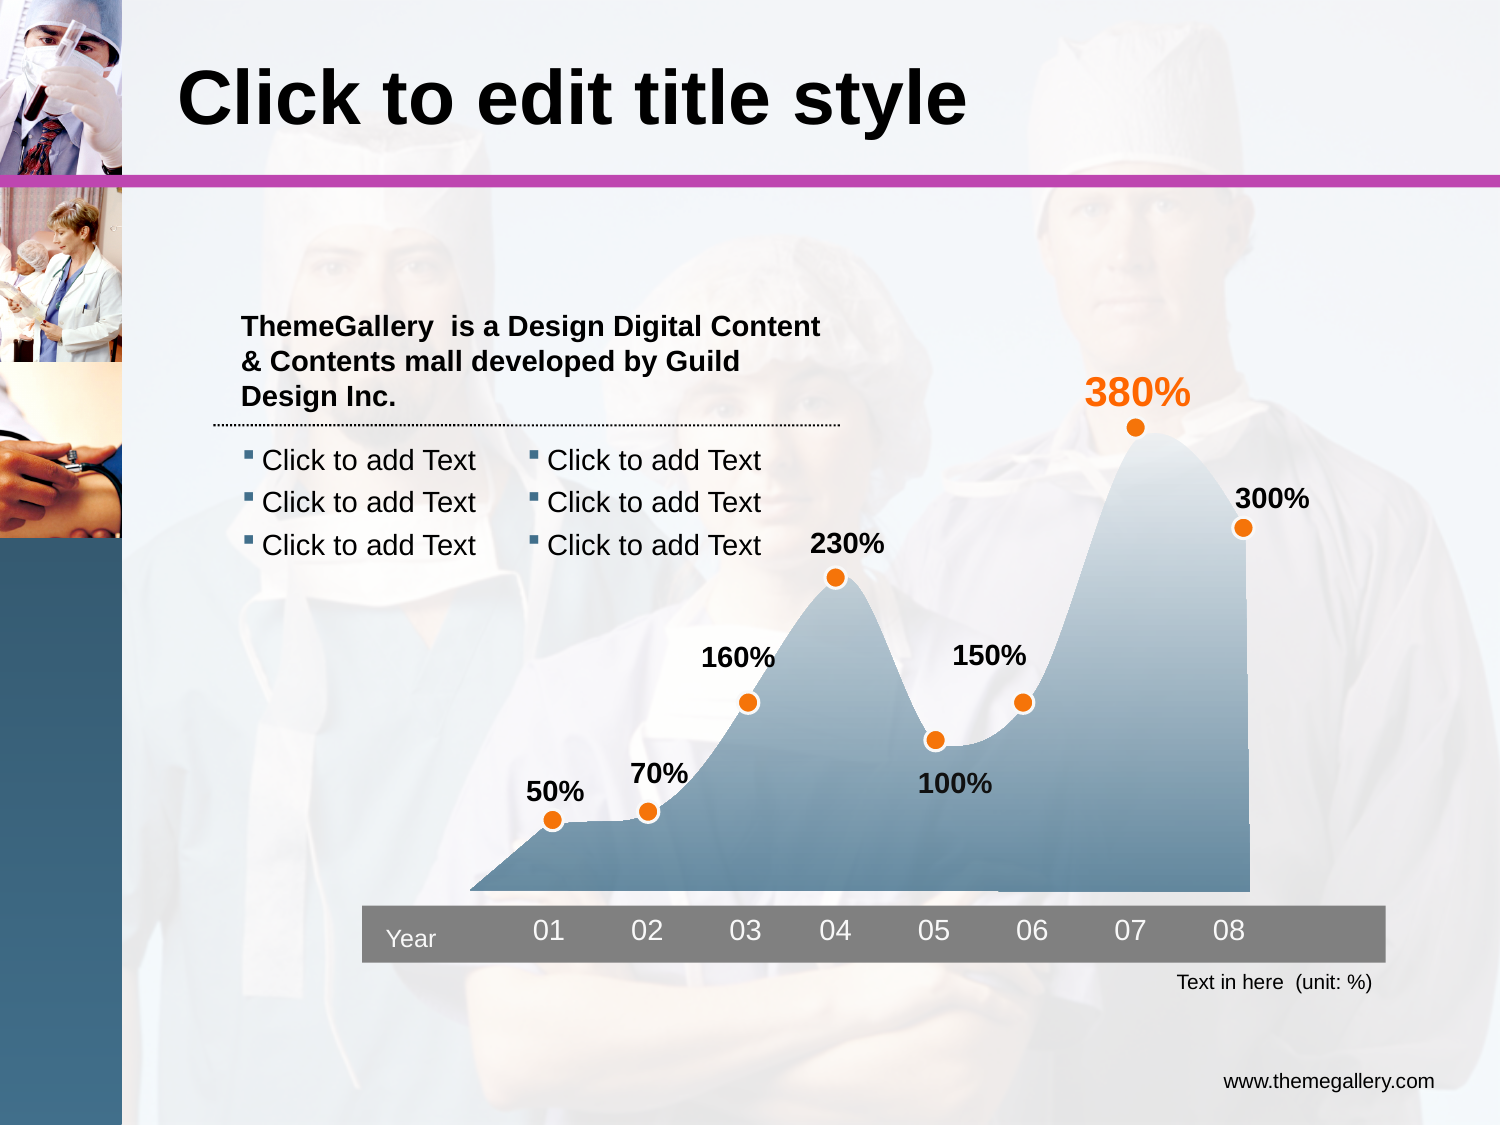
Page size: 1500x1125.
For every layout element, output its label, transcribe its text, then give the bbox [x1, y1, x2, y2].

text_box Click to add Text Click to add Text Click to add Text [512, 440, 781, 569]
text_box Text in here (unit: %) [360, 972, 1388, 1000]
footer www.themegallery.com [975, 1059, 1450, 1113]
text_box 160% [686, 631, 791, 681]
text_box [737, 691, 759, 714]
text_box [470, 433, 1250, 892]
text_box 230% [795, 516, 900, 567]
text_box ThemeGallery is a Design Digital Content & Contents mall developed by Guild Design Inc. [226, 299, 839, 420]
title Click to edit title style [162, 24, 1450, 163]
text_box 300% [1220, 471, 1325, 522]
text_box [362, 905, 1386, 963]
text_box [1232, 522, 1255, 539]
picture [0, 188, 1500, 1125]
text_box Click to add Text Click to add Text Click to add Text [227, 440, 496, 569]
text_box [1124, 416, 1147, 439]
text_box [637, 800, 659, 823]
text_box 01 02 03 04 05 06 07 08 [518, 904, 1372, 955]
text_box 50% [511, 764, 600, 815]
text_box 100% [903, 756, 1008, 807]
text_box Year [370, 918, 479, 961]
text_box [541, 809, 564, 831]
text_box [924, 729, 947, 751]
picture [0, 0, 1500, 174]
text_box 70% [615, 746, 704, 797]
text_box 150% [937, 629, 1042, 680]
text_box 380% [1069, 357, 1207, 423]
text_box [1012, 691, 1034, 714]
text_box [824, 566, 847, 589]
